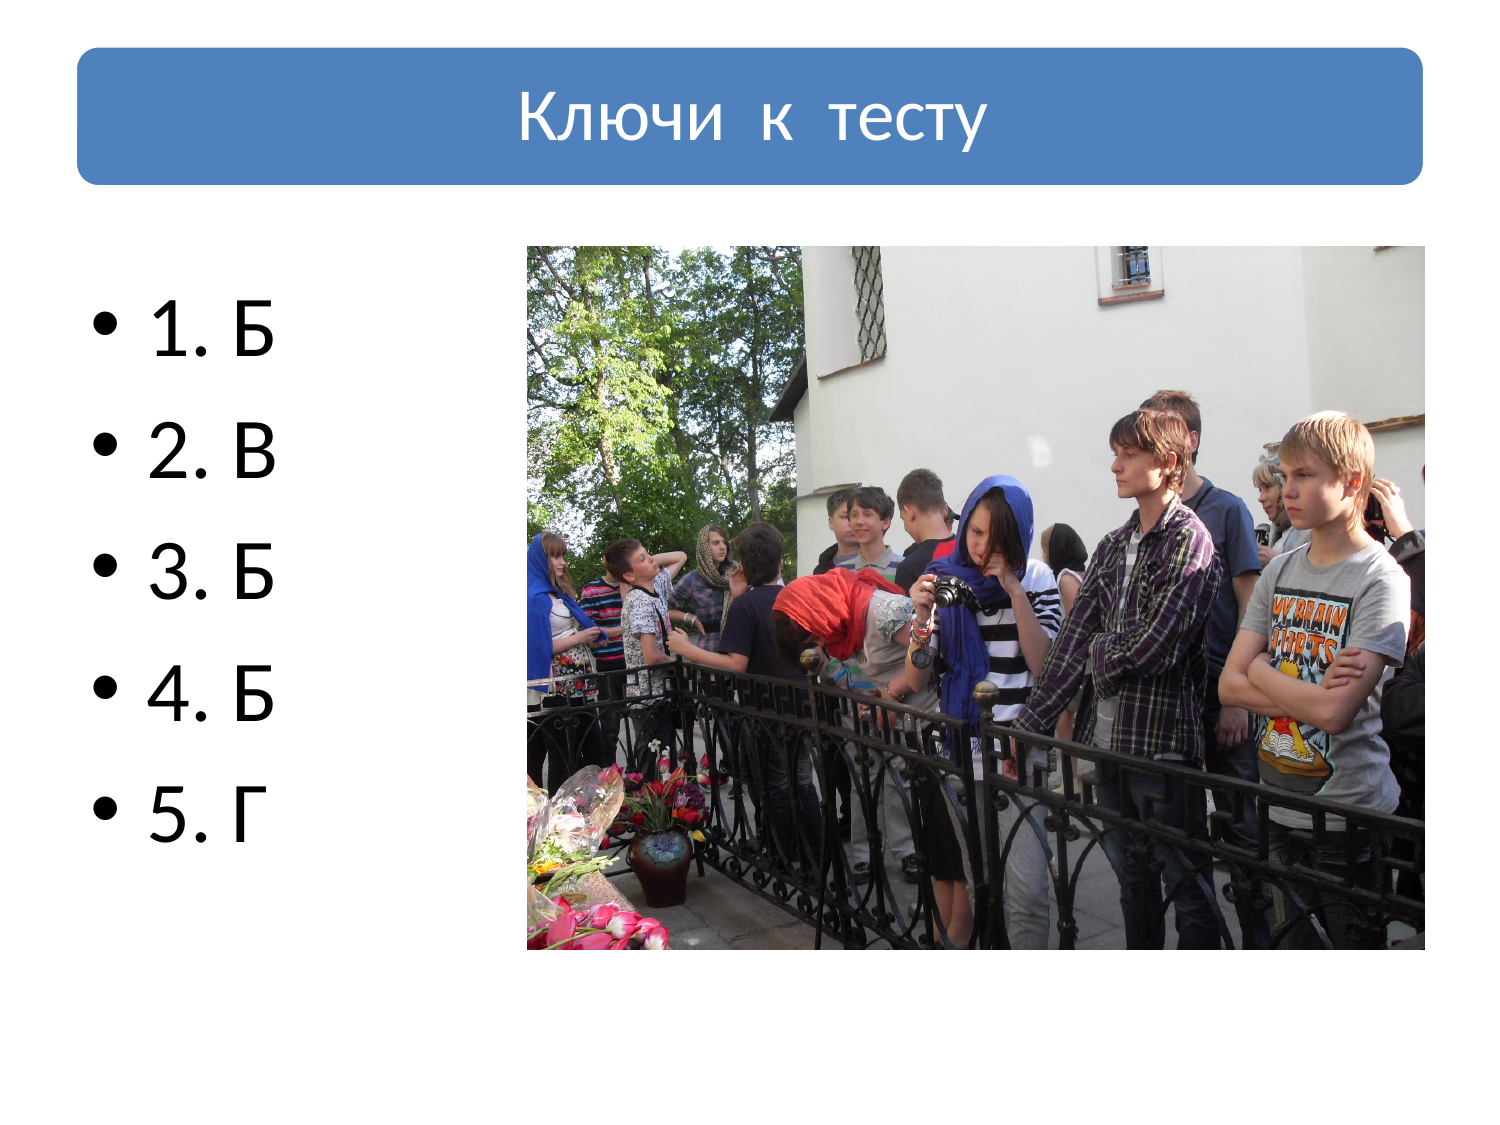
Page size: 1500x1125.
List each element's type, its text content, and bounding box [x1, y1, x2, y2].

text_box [74, 44, 1426, 188]
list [527, 245, 1426, 950]
list 1. Б 2. В 3. Б 4. Б 5. Г [75, 262, 516, 1005]
